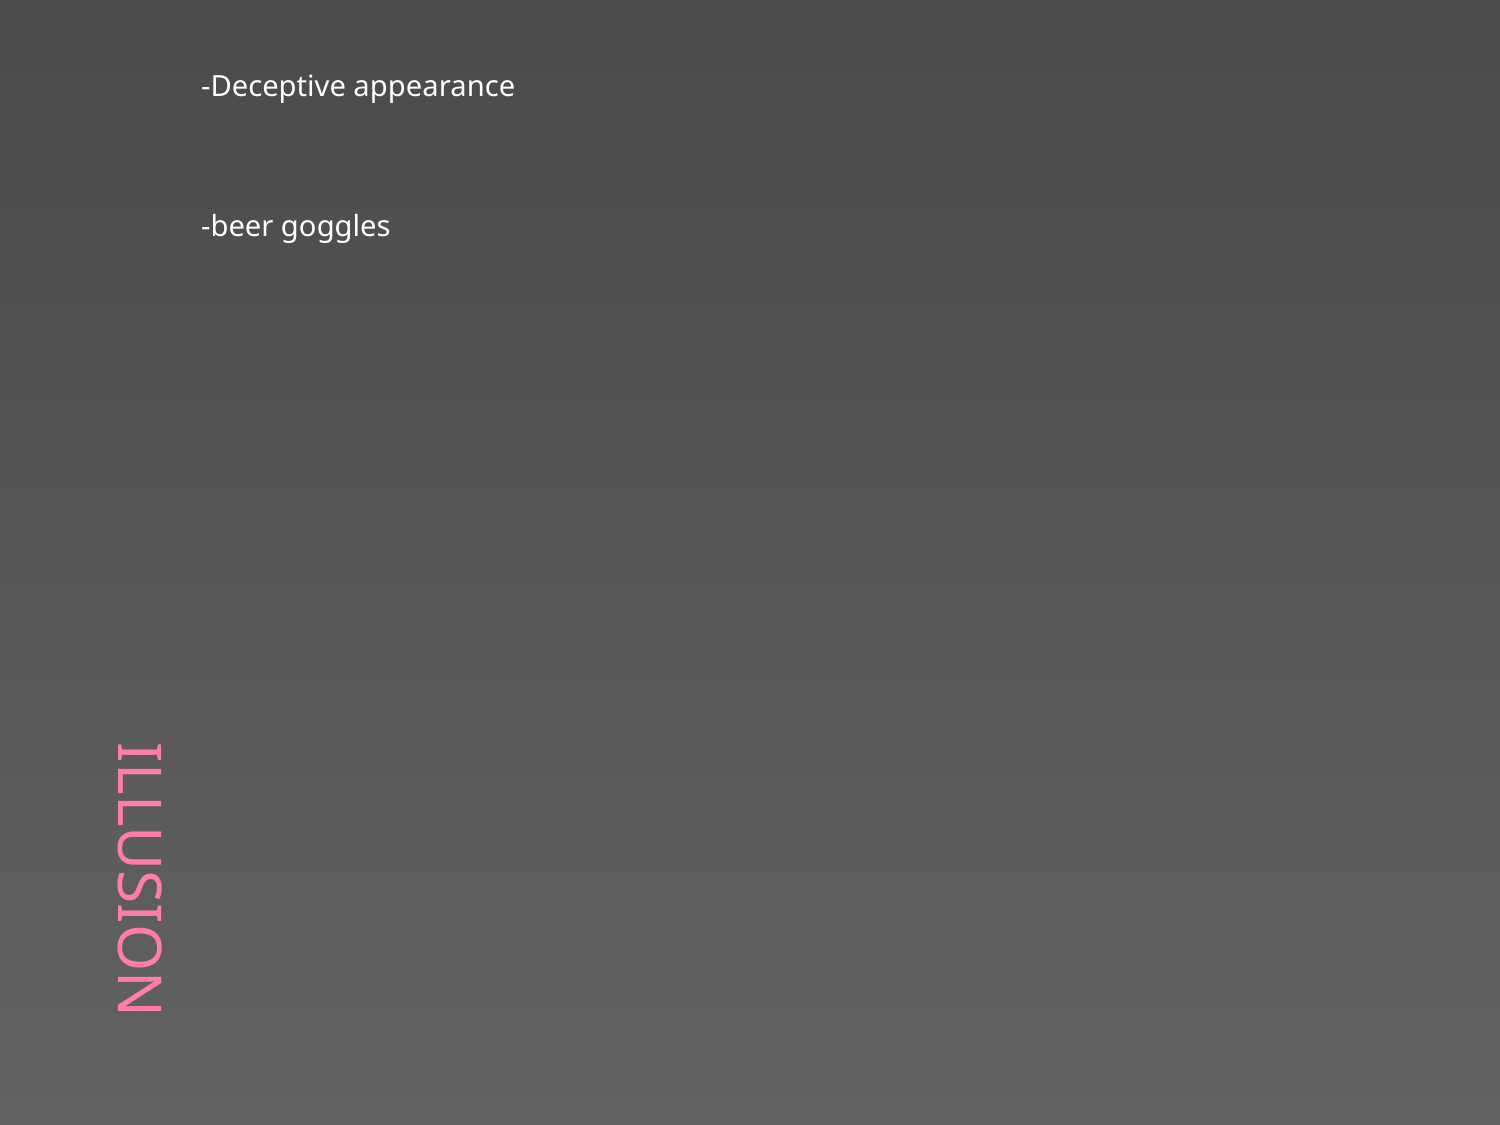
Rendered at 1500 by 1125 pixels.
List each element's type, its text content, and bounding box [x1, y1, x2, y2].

list -Deceptive appearance -beer goggles [186, 60, 587, 1036]
title Illusion [36, 60, 186, 1036]
